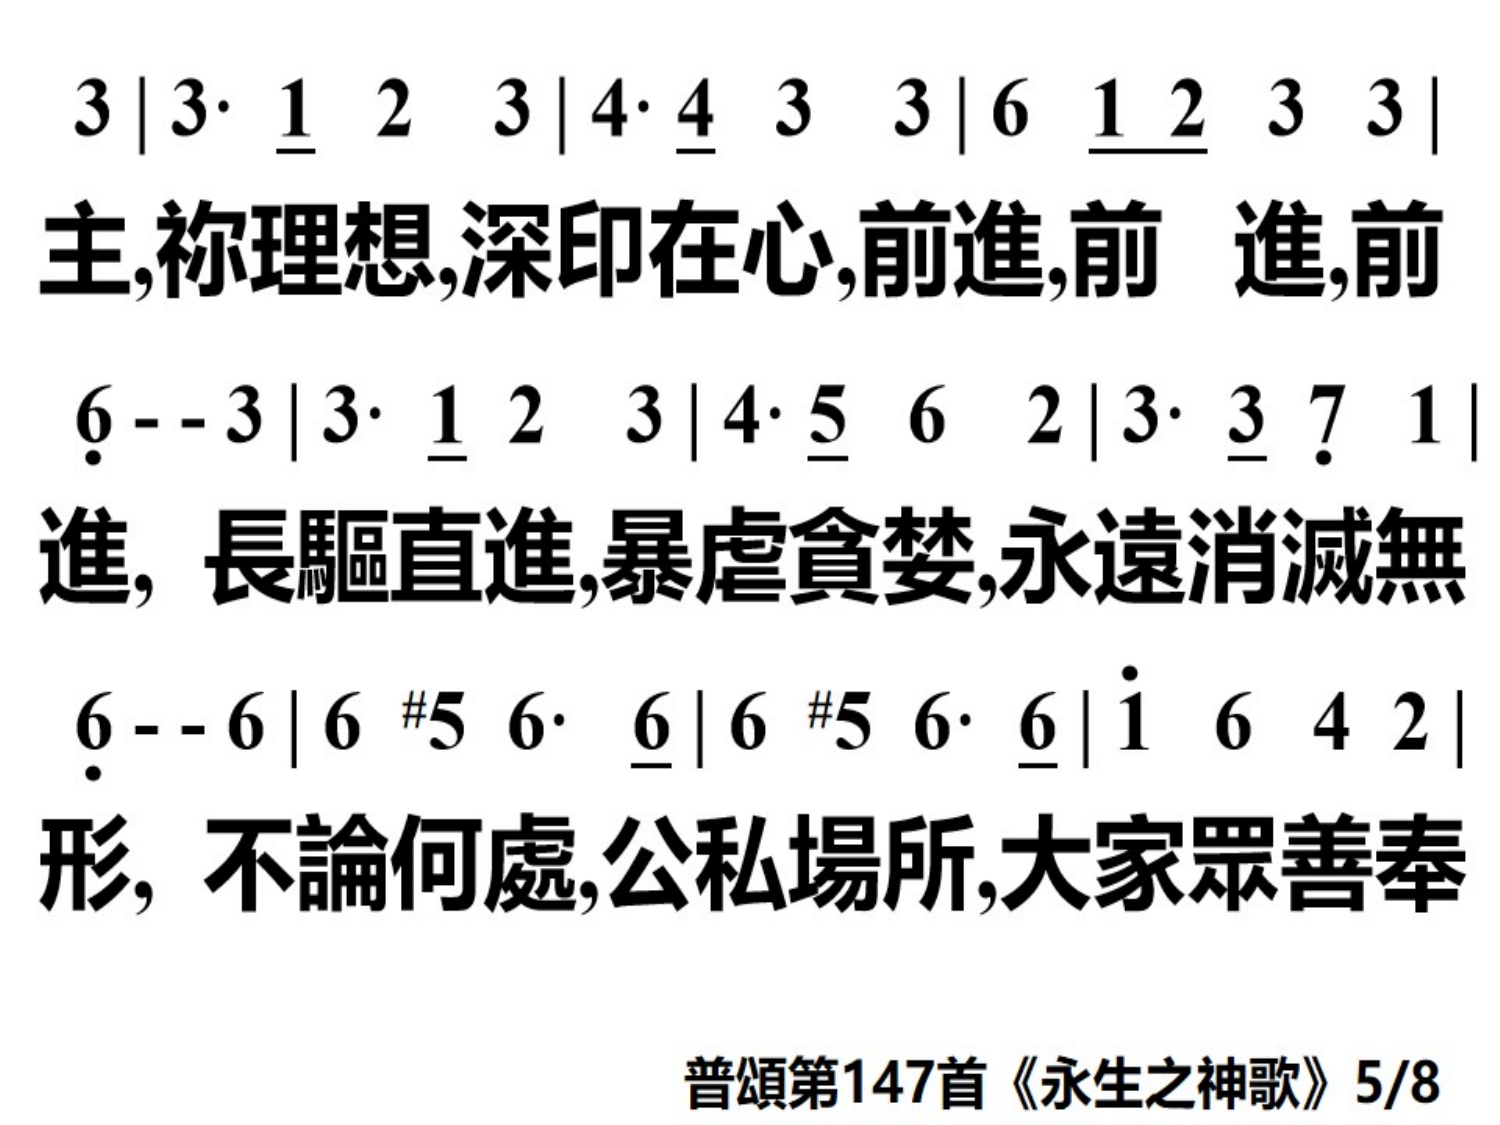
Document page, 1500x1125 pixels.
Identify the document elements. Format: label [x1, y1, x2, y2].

list [0, 0, 1500, 1125]
